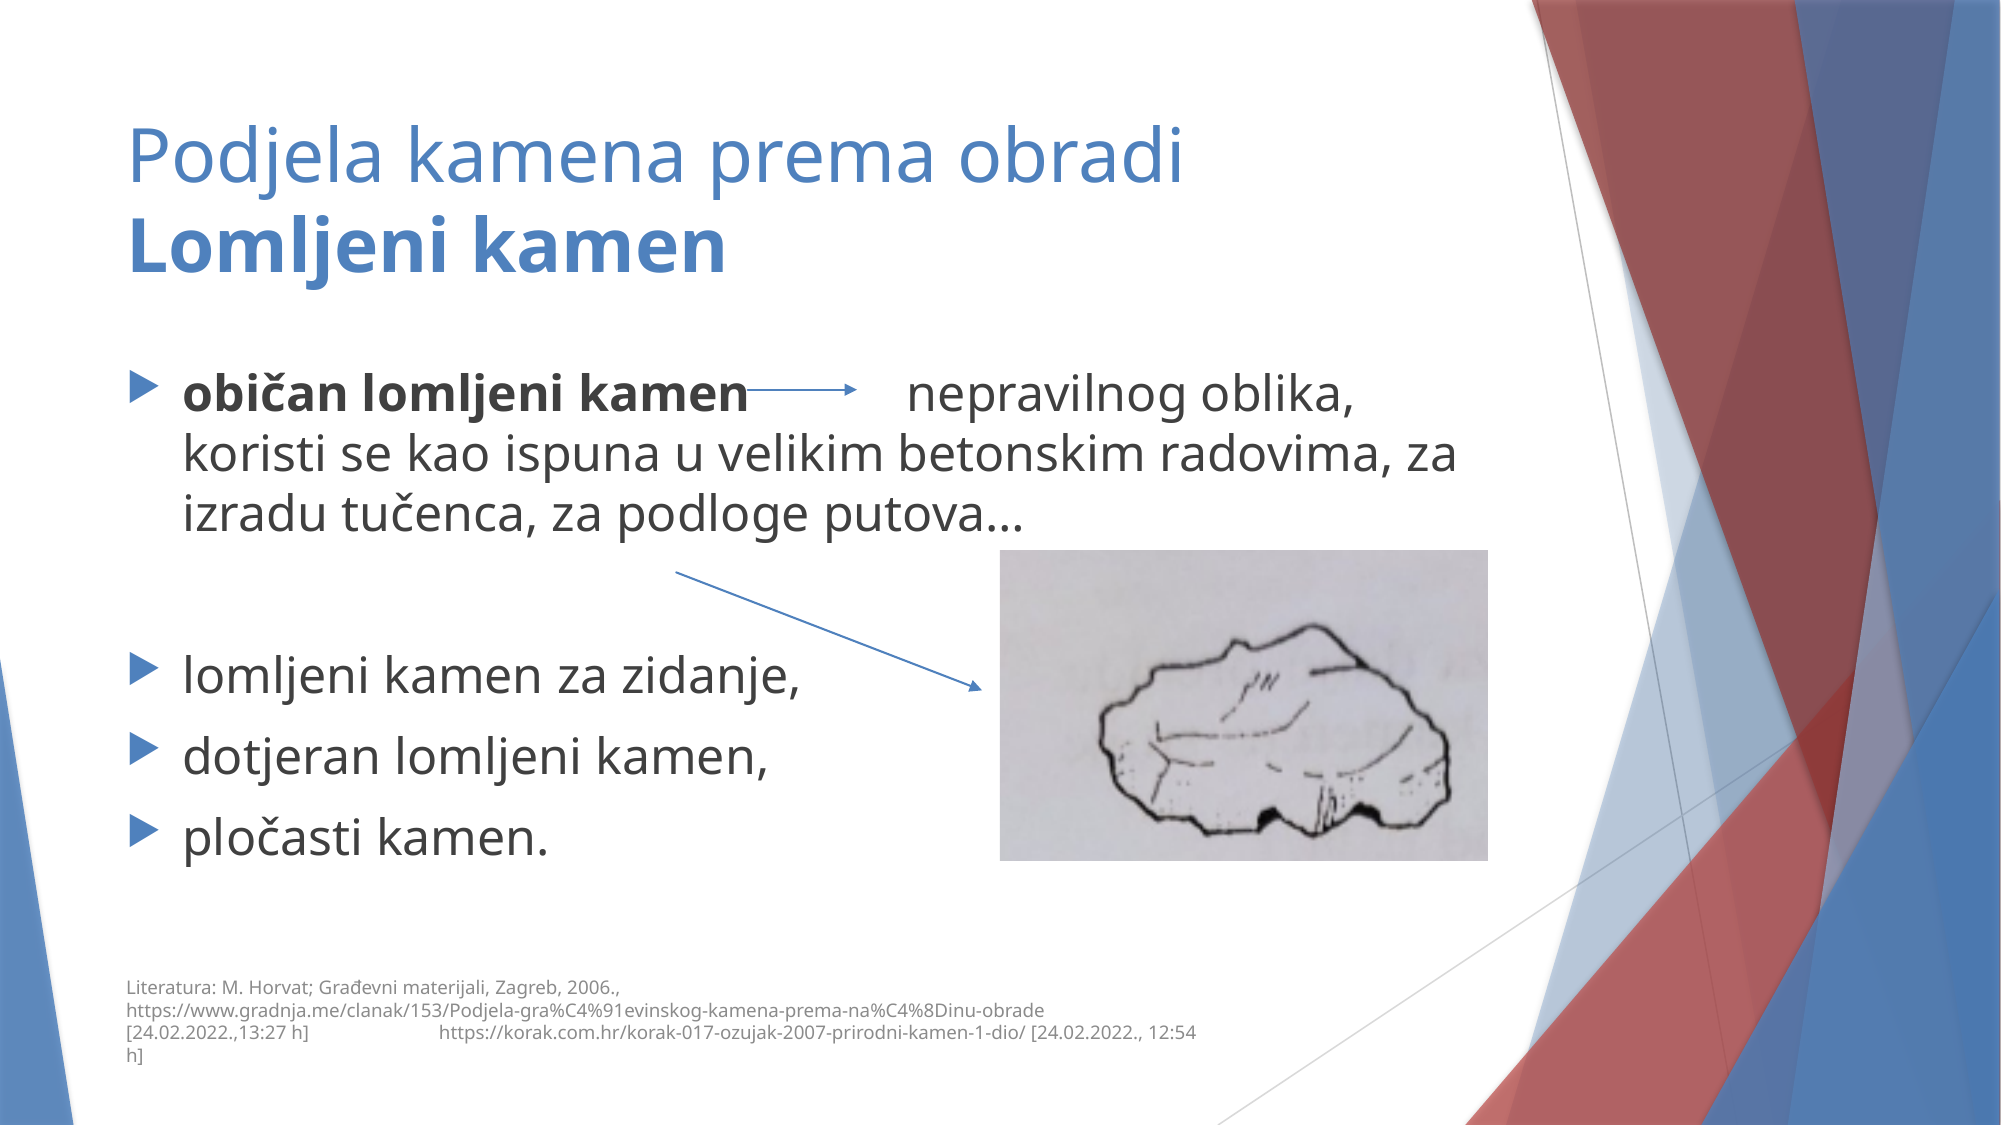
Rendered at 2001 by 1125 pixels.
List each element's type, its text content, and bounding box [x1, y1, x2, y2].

list običan lomljeni kamen nepravilnog oblika, koristi se kao ispuna u velikim betonskim radovima, za izradu tučenca, za podloge putova… lomljeni kamen za zidanje, dotjeran lomljeni kamen, pločasti kamen. [111, 354, 1522, 992]
picture [999, 549, 1489, 862]
title Podjela kamena prema obradi Lomljeni kamen [111, 99, 1522, 317]
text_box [675, 571, 983, 691]
footer Literatura: M. Horvat; Građevni materijali, Zagreb, 2006., https://www.gradnja.me/clanak/153/Podjela-gra%C4%91evinskog-kamena-prema-na%C4%8Dinu-obrade [24.02.2022.,13:27 h] https://korak.com.hr/korak-017-ozujak-2007-prirodni-kamen-1-dio/ [24.02.2022., 12:54 h] [111, 991, 1218, 1051]
